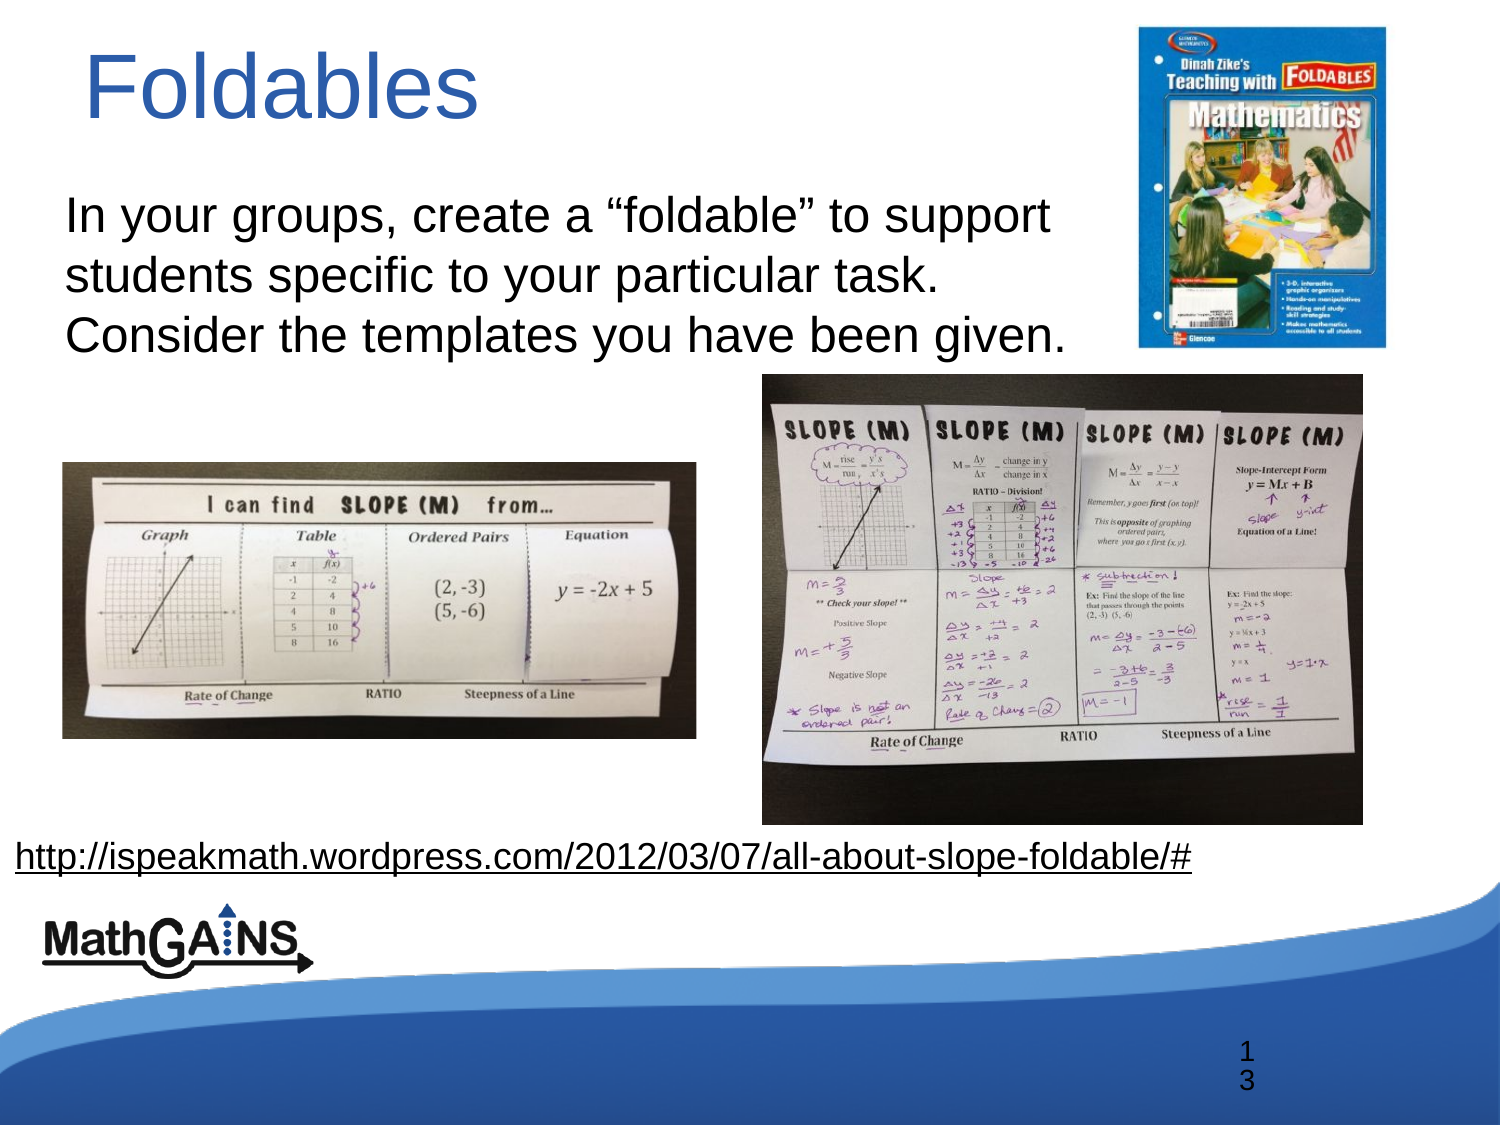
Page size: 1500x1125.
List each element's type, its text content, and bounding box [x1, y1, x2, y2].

title Foldables [75, 14, 1425, 150]
picture [0, 885, 1500, 1125]
picture [1099, 24, 1426, 351]
picture [762, 374, 1363, 826]
picture [62, 462, 697, 739]
slide_number 13 [1223, 1023, 1277, 1075]
text_box In your groups, create a “foldable” to support students specific to your particular task. Consider the templates you have been given. [49, 174, 1113, 370]
text_box http://ispeakmath.wordpress.com/2012/03/07/all-about-slope-foldable/# [0, 824, 1500, 885]
